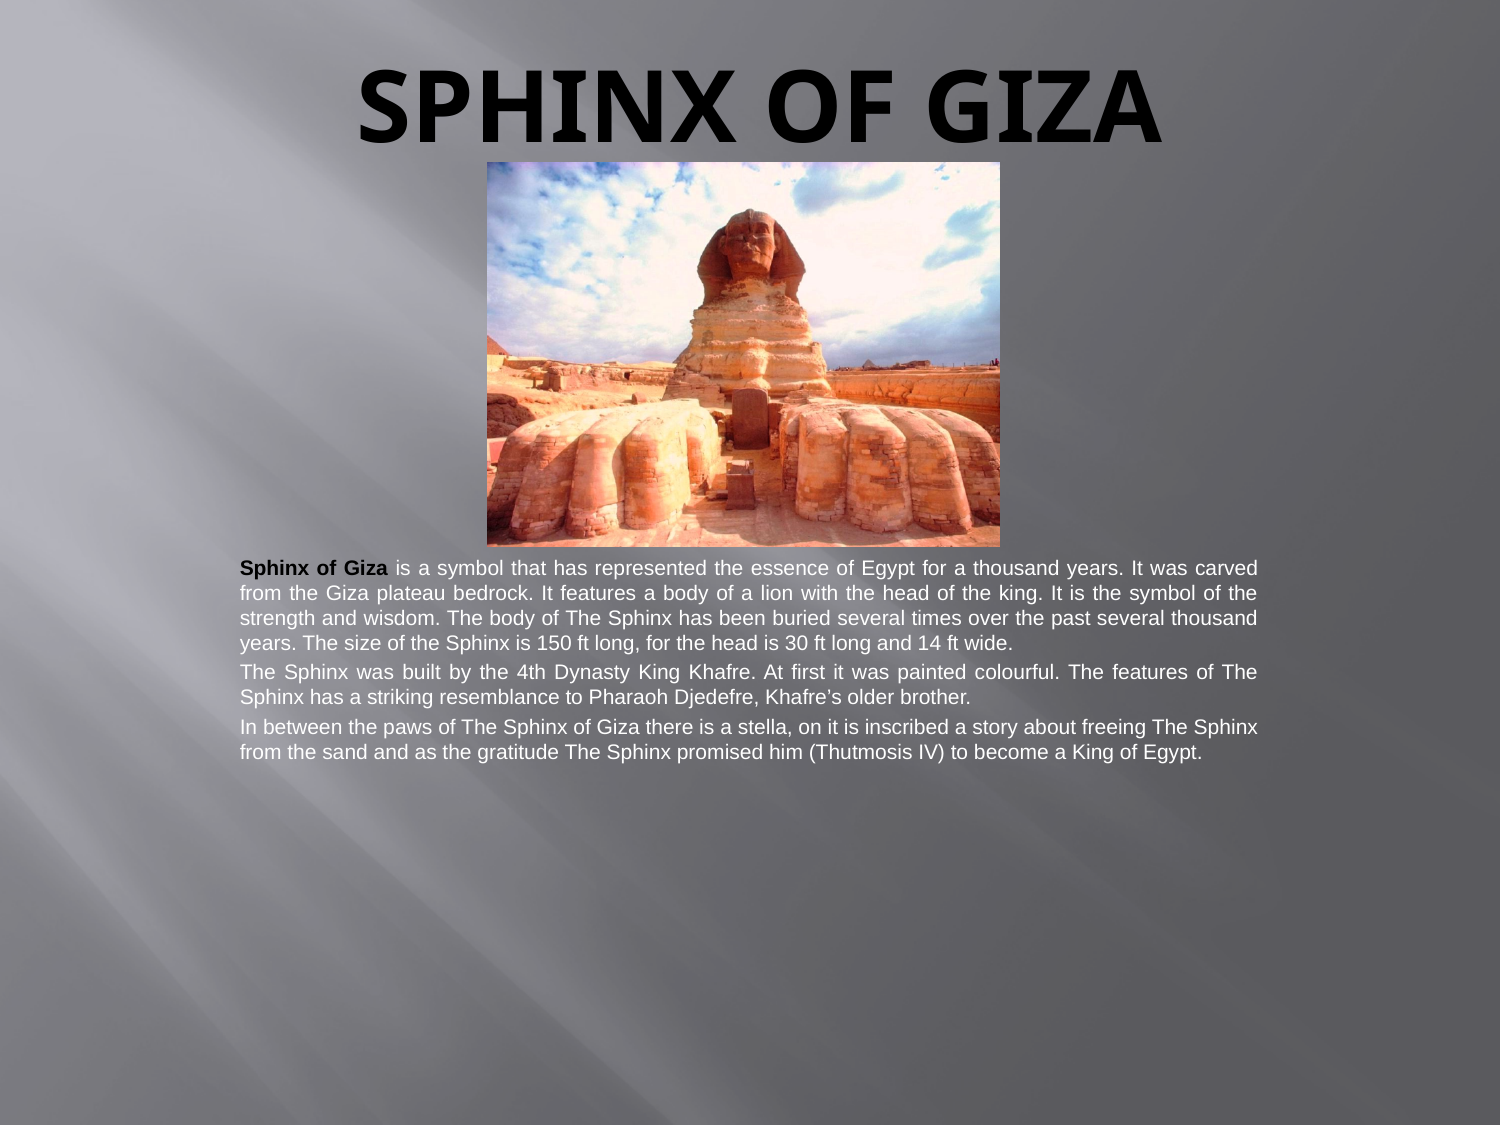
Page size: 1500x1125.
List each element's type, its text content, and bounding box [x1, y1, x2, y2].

subtitle Sphinx of Giza is a symbol that has represented the essence of Egypt for a thousand years. It was carved from the Giza plateau bedrock. It features a body of a lion with the head of the king. It is the symbol of the strength and wisdom. The body of The Sphinx has been buried several times over the past several thousand years. The size of the Sphinx is 150 ft long, for the head is 30 ft long and 14 ft wide. The Sphinx was built by the 4th Dynasty King Khafre. At first it was painted colourful. The features of The Sphinx has a striking resemblance to Pharaoh Djedefre, Khafre’s older brother. In between the paws of The Sphinx of Giza there is a stella, on it is inscribed a story about freeing The Sphinx from the sand and as the gratitude The Sphinx promised him (Thutmosis IV) to become a King of Egypt. [225, 546, 1275, 834]
picture [487, 162, 1001, 548]
title SPHINX OF gIZA [99, 24, 1420, 163]
